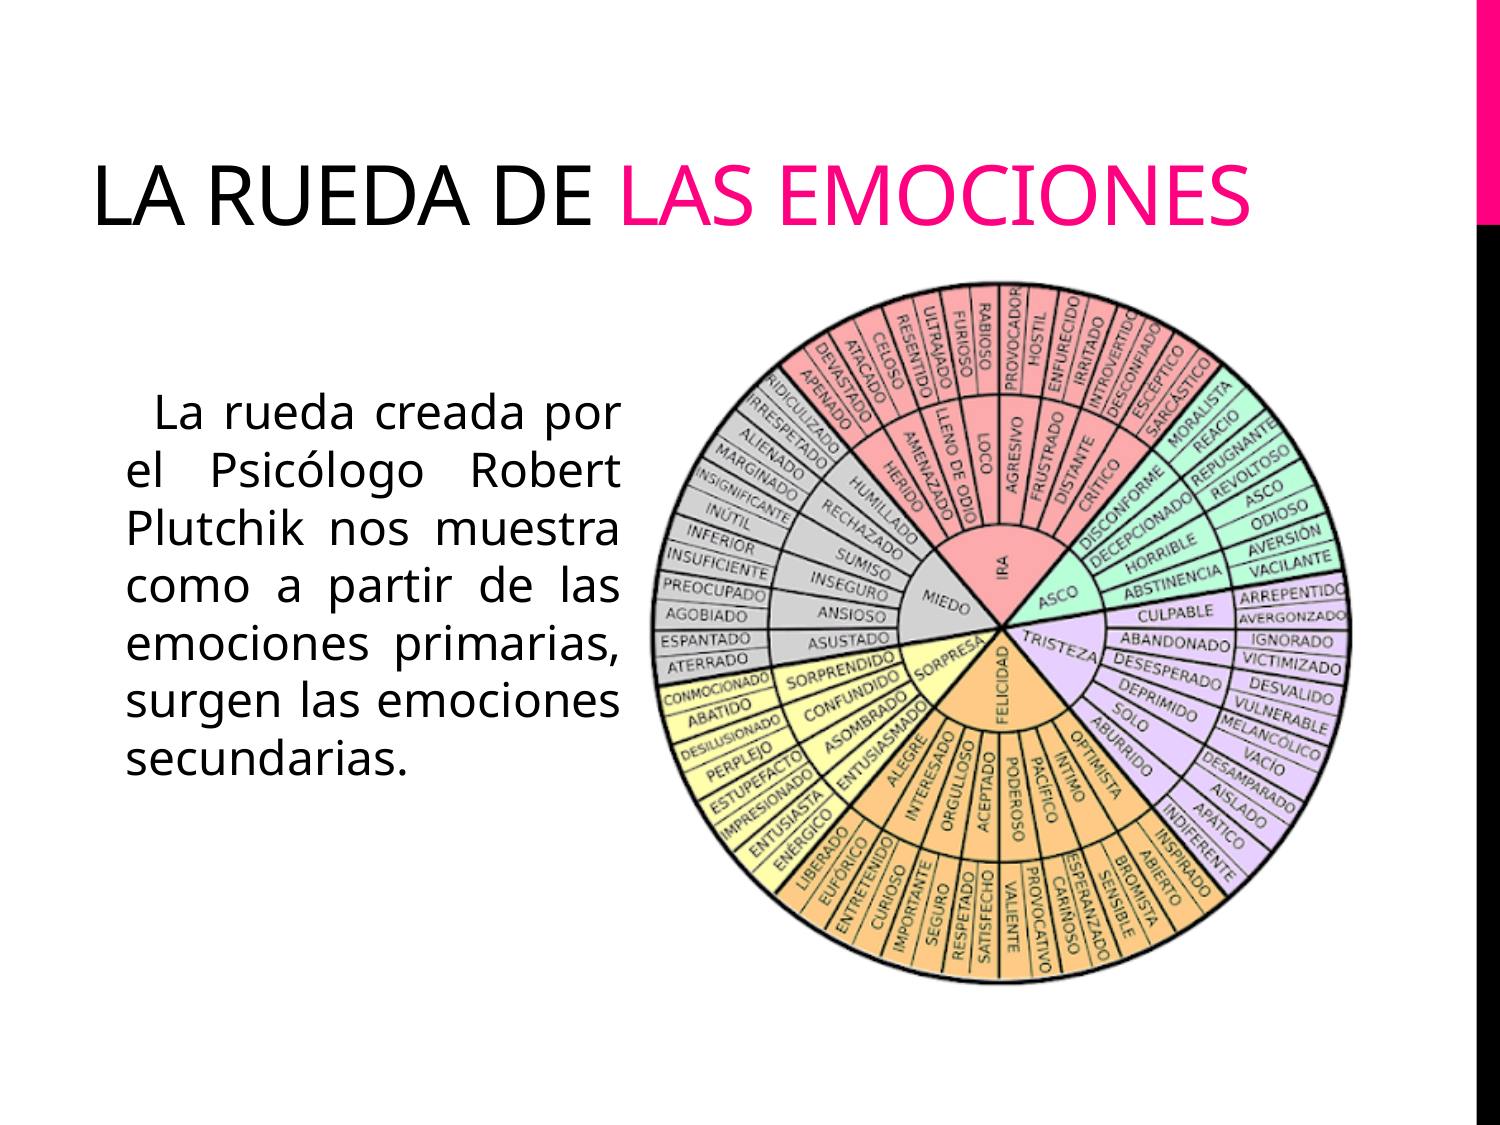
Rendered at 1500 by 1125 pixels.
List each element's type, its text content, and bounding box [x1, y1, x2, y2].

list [636, 261, 1375, 998]
title La rueda de las emociones [75, 25, 1374, 250]
list La rueda creada por el Psicólogo Robert Plutchik nos muestra como a partir de las emociones primarias, surgen las emociones secundarias. [67, 317, 635, 855]
